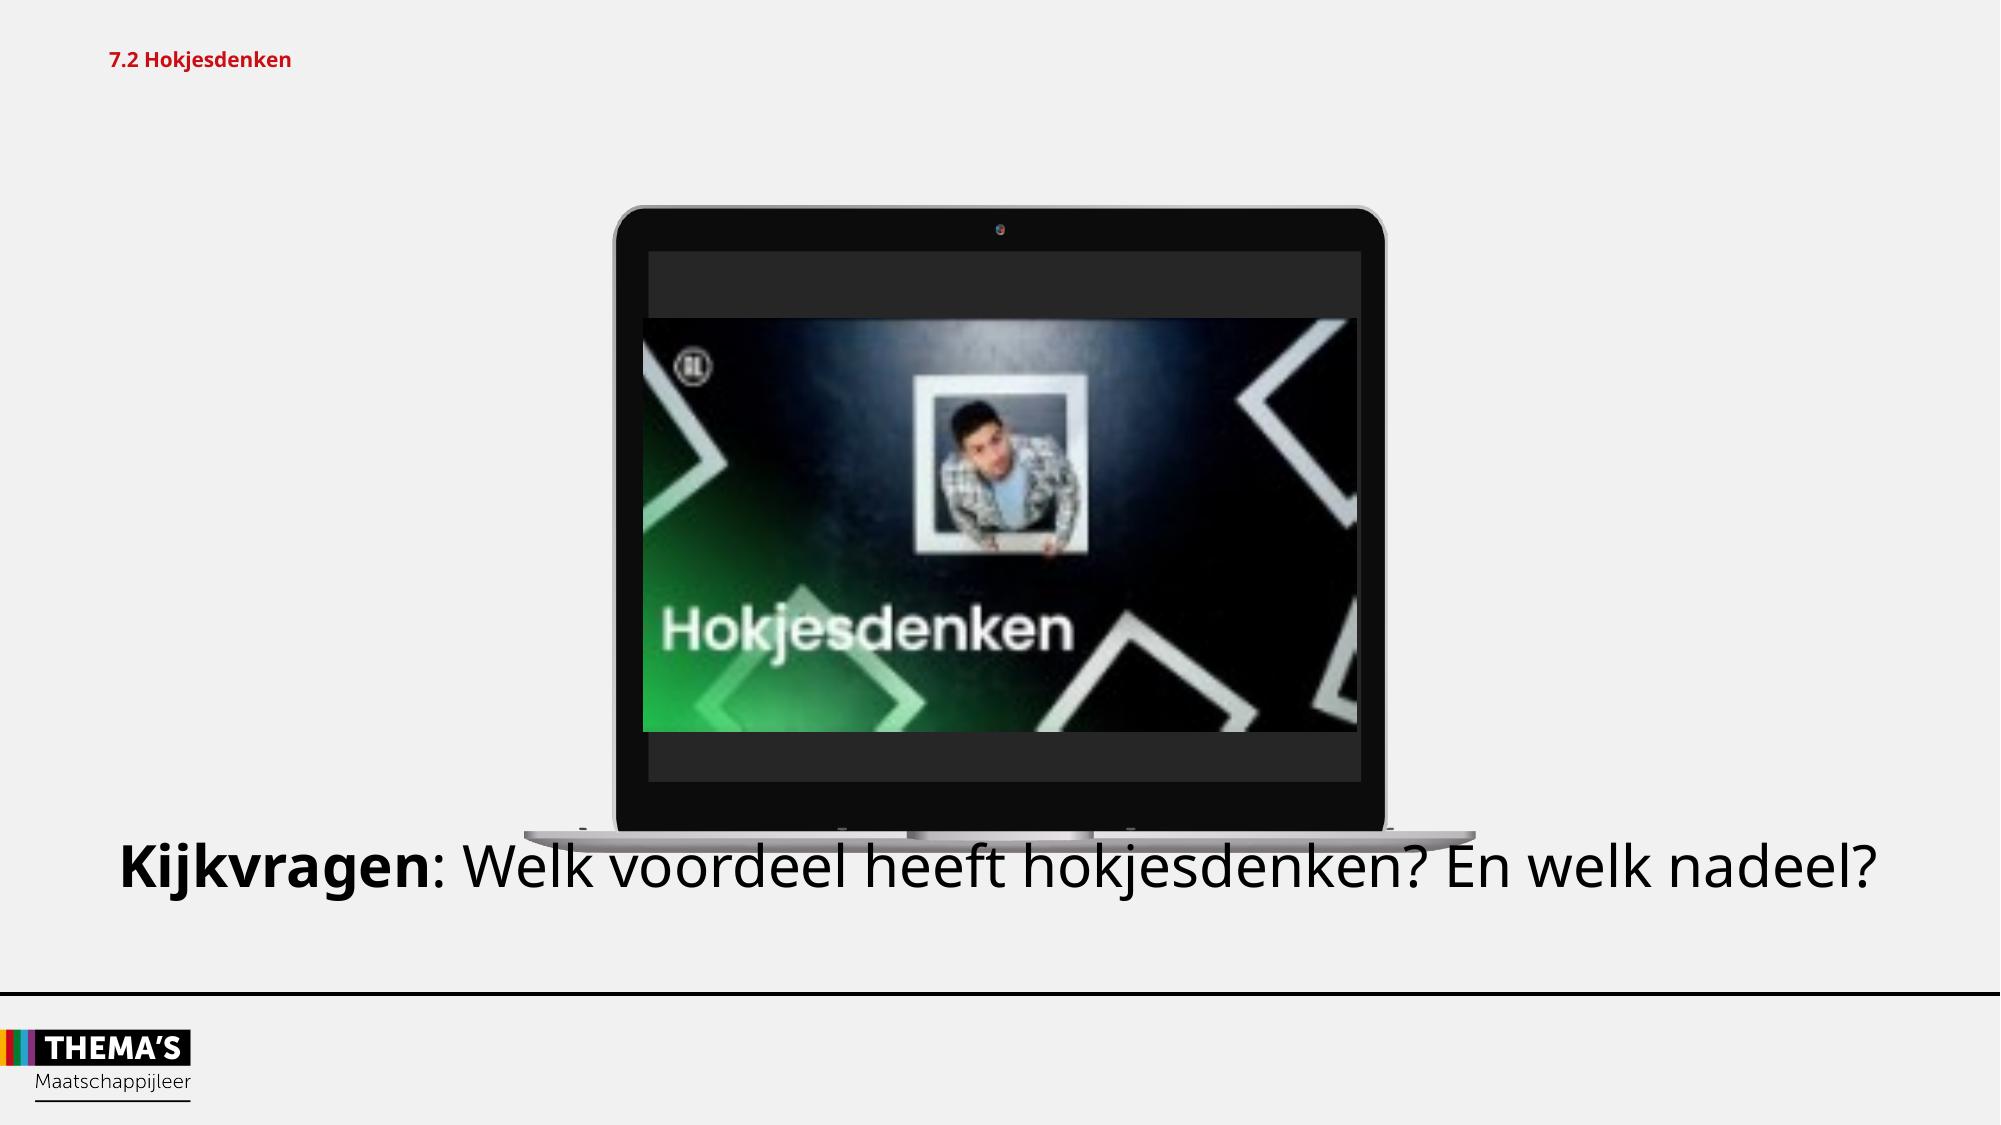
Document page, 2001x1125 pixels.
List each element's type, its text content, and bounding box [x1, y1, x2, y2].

text_box Kijkvragen: Welk voordeel heeft hokjesdenken? En welk nadeel? [103, 821, 1893, 907]
picture [524, 205, 1476, 821]
picture [0, 993, 203, 1125]
list 7.2 Hokjesdenken [94, 33, 941, 88]
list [642, 317, 1358, 733]
